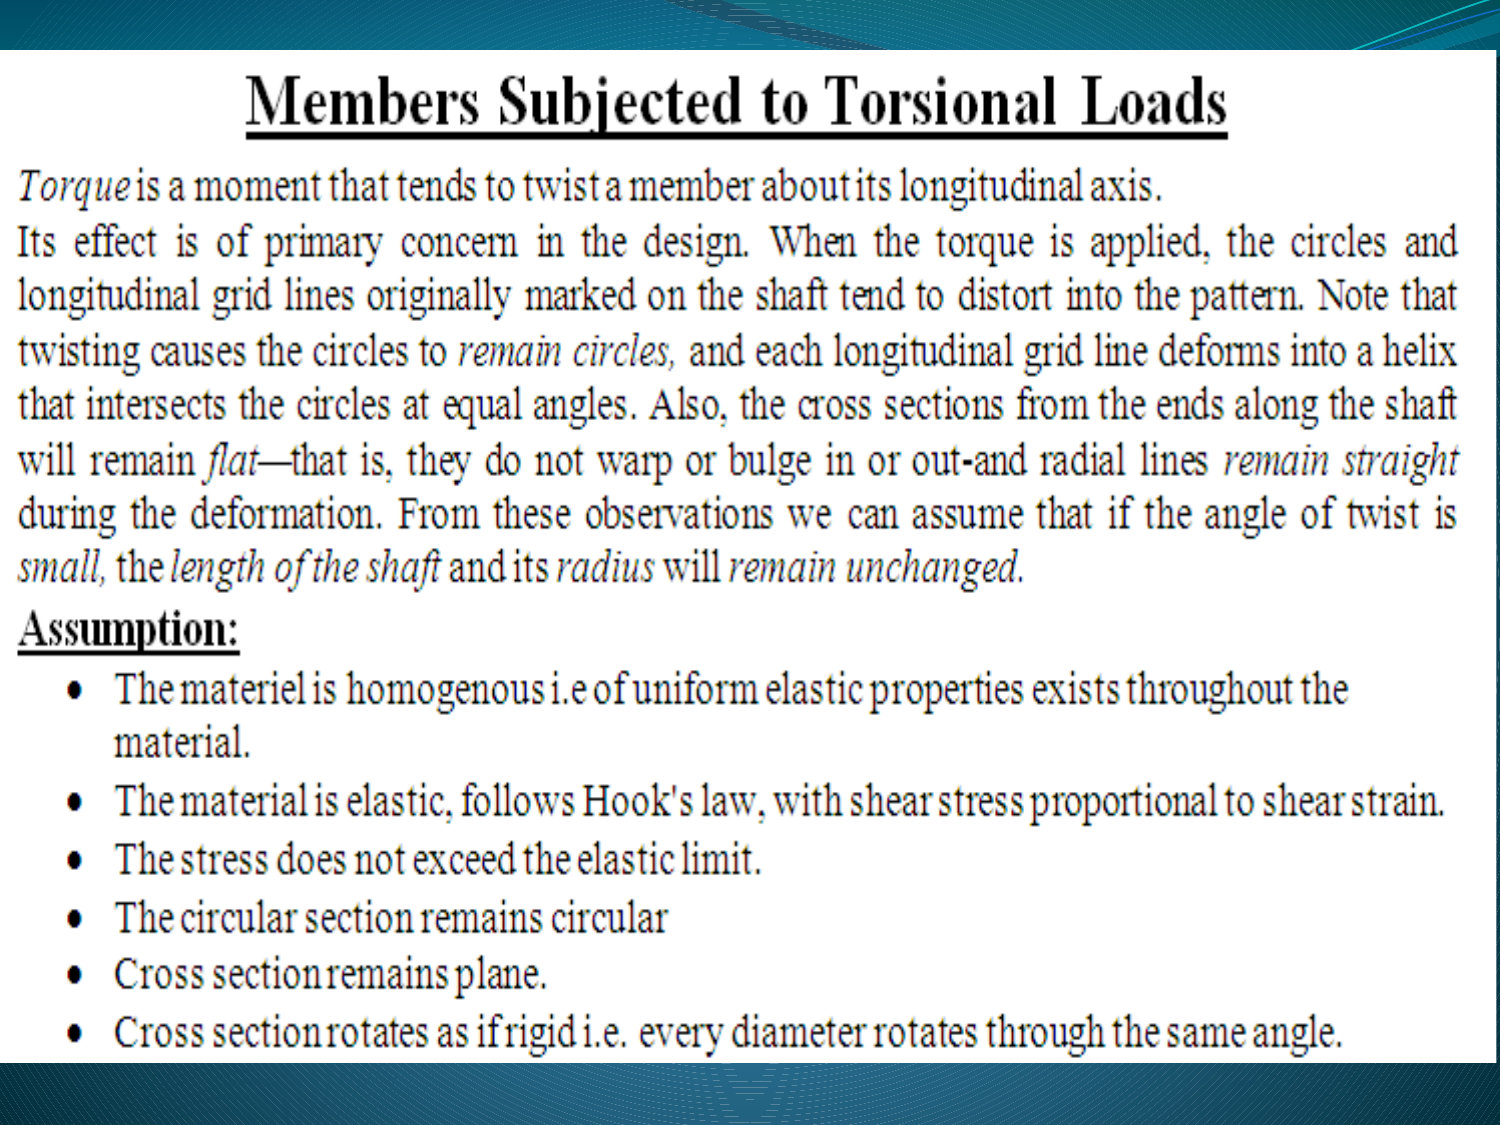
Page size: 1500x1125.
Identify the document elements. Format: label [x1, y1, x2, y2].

picture [0, 49, 1497, 1063]
